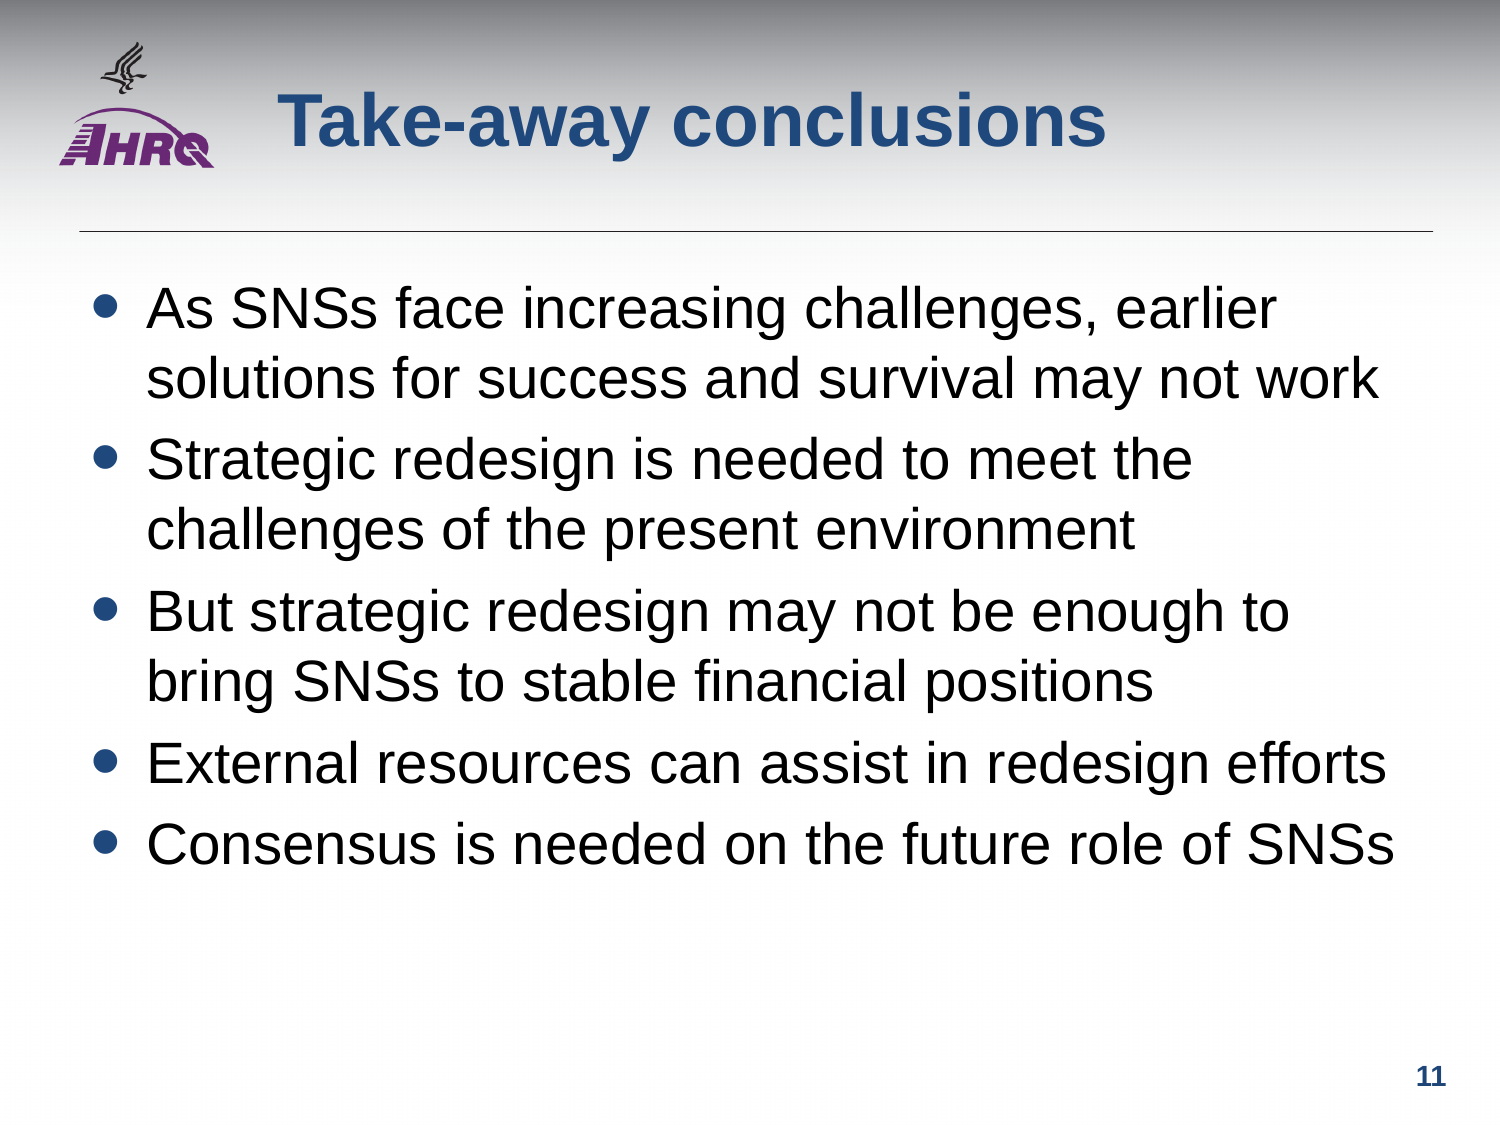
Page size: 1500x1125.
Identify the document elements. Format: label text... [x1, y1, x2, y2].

picture [0, 0, 1500, 1125]
list As SNSs face increasing challenges, earlier solutions for success and survival may not work Strategic redesign is needed to meet the challenges of the present environment But strategic redesign may not be enough to bring SNSs to stable financial positions External resources can assist in redesign efforts Consensus is needed on the future role of SNSs [75, 262, 1425, 1005]
text_box 11 [1321, 1032, 1447, 1093]
title Take-away conclusions [262, 45, 1425, 188]
